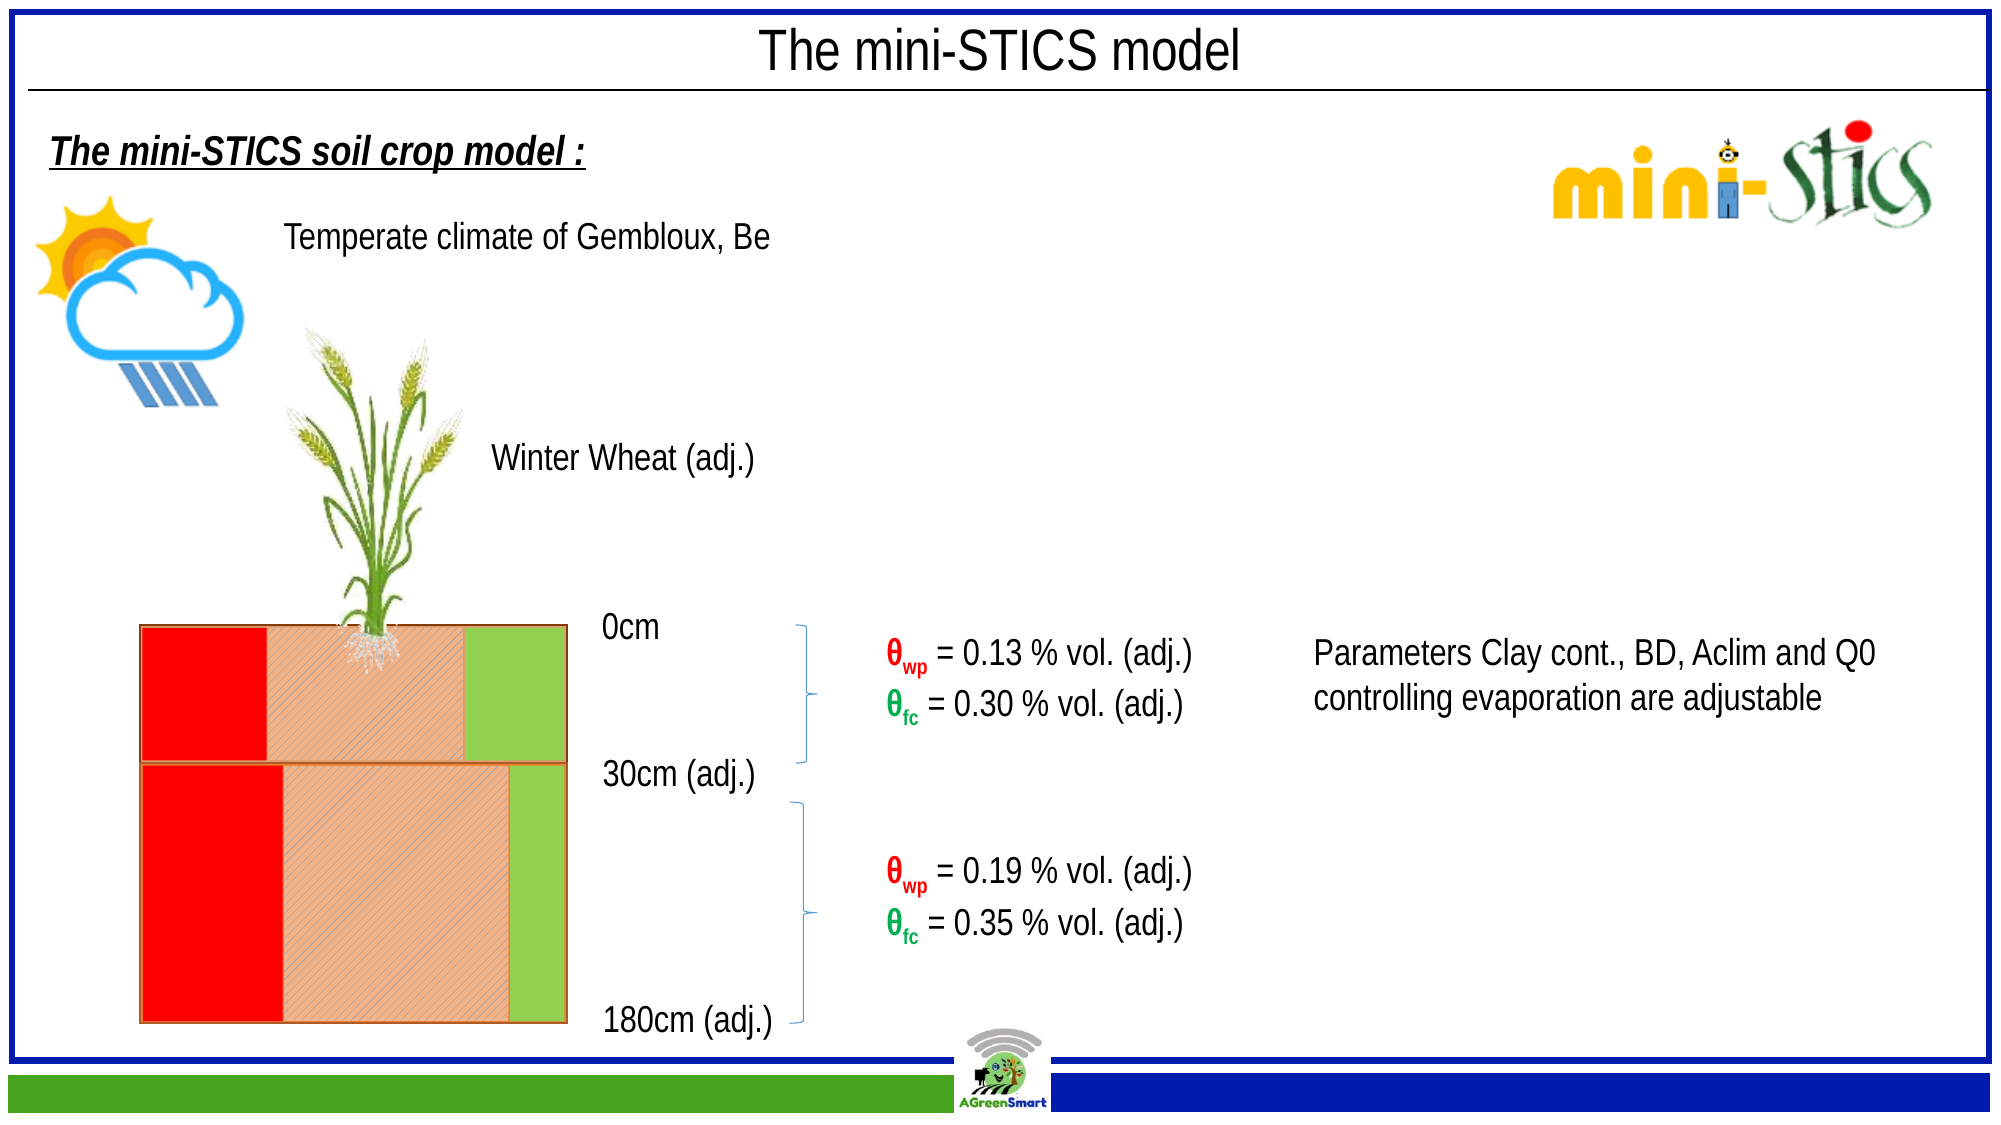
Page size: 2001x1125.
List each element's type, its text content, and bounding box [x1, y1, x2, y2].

text_box [142, 765, 283, 1022]
text_box θwp = 0.13 % vol. (adj.) θfc = 0.30 % vol. (adj.) [871, 620, 1208, 738]
text_box 180cm (adj.) [588, 987, 789, 1048]
text_box [789, 801, 818, 1024]
text_box [283, 765, 509, 1022]
text_box Temperate climate of Gembloux, Be [268, 204, 786, 265]
text_box Parameters Clay cont., BD, Aclim and Q0 controlling evaporation are adjustable [1298, 620, 1900, 725]
text_box The mini-STICS model [0, 5, 2000, 90]
picture [954, 1019, 1051, 1116]
text_box 30cm (adj.) [587, 741, 771, 802]
text_box θwp = 0.19 % vol. (adj.) θfc = 0.35 % vol. (adj.) [871, 839, 1208, 957]
text_box [795, 624, 818, 764]
text_box Winter Wheat (adj.) [476, 425, 770, 486]
text_box [464, 627, 565, 761]
text_box [139, 762, 568, 1024]
text_box [509, 765, 565, 1023]
text_box [141, 627, 267, 761]
picture [17, 188, 265, 443]
text_box The mini-STICS soil crop model : [34, 116, 1549, 232]
picture [272, 273, 467, 693]
text_box [267, 627, 464, 761]
picture [1549, 116, 1944, 237]
text_box 0cm [587, 594, 675, 655]
text_box [139, 624, 568, 762]
